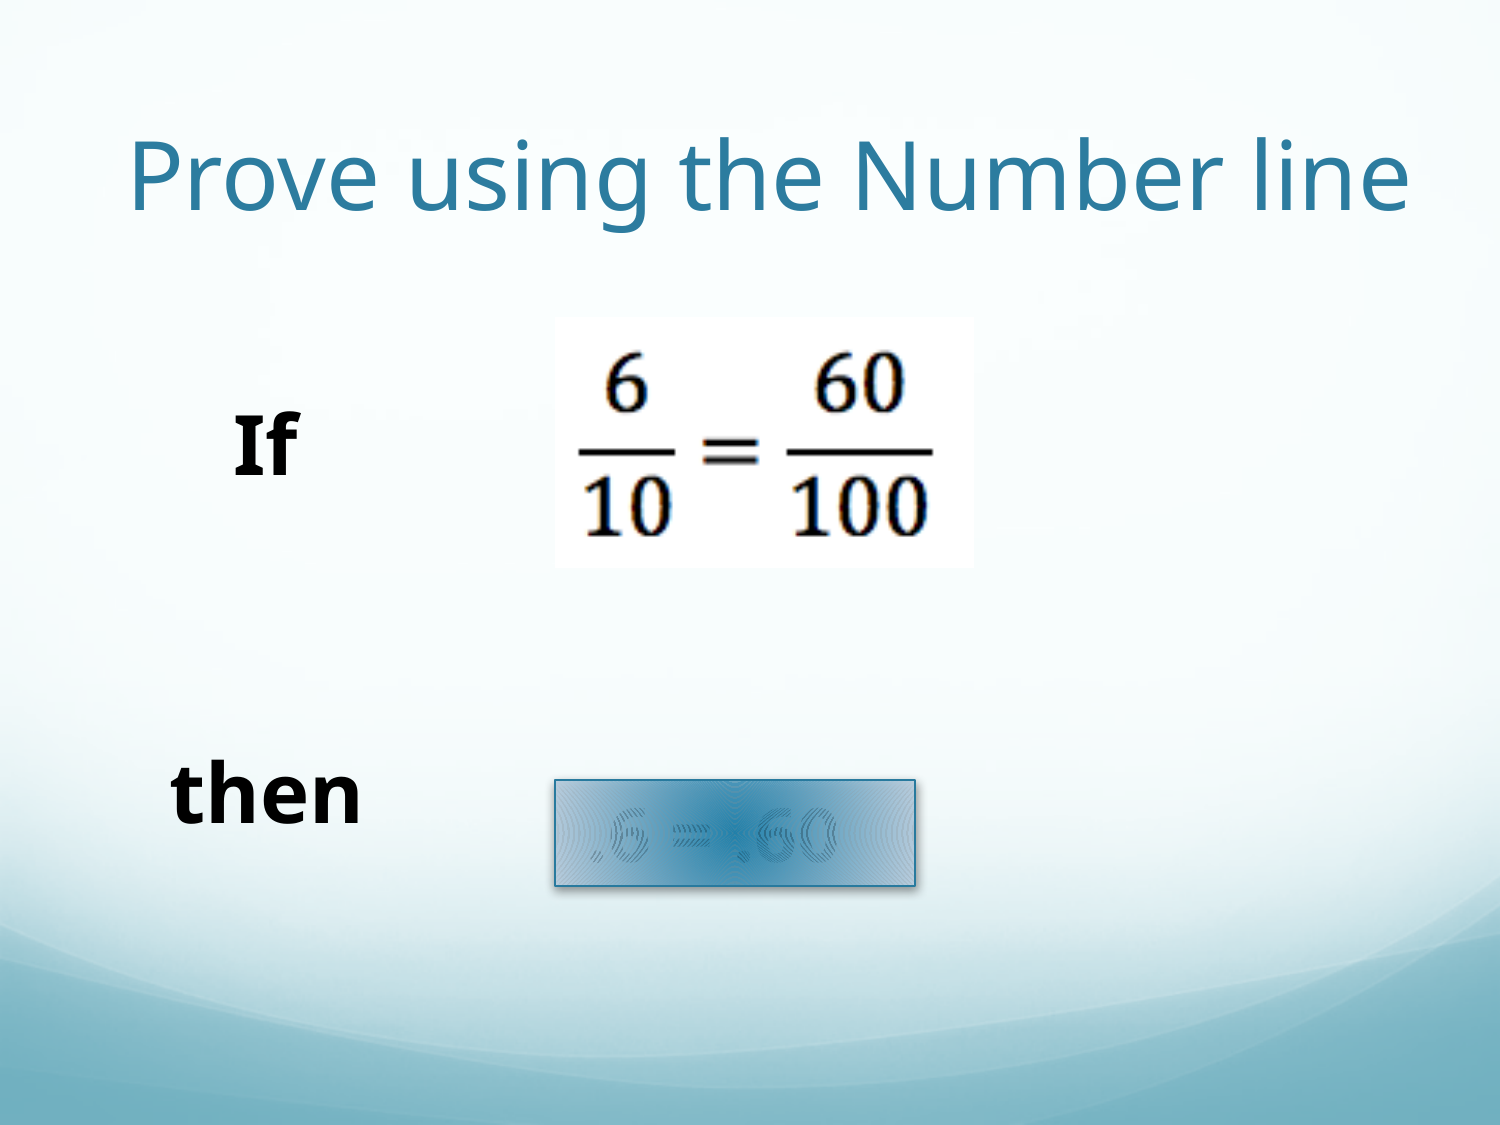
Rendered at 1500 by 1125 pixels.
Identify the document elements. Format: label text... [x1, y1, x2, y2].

text_box [554, 779, 916, 887]
text_box If [218, 384, 356, 500]
title Prove using the Number line [90, 17, 1450, 237]
text_box then [155, 732, 417, 848]
picture [554, 316, 974, 569]
